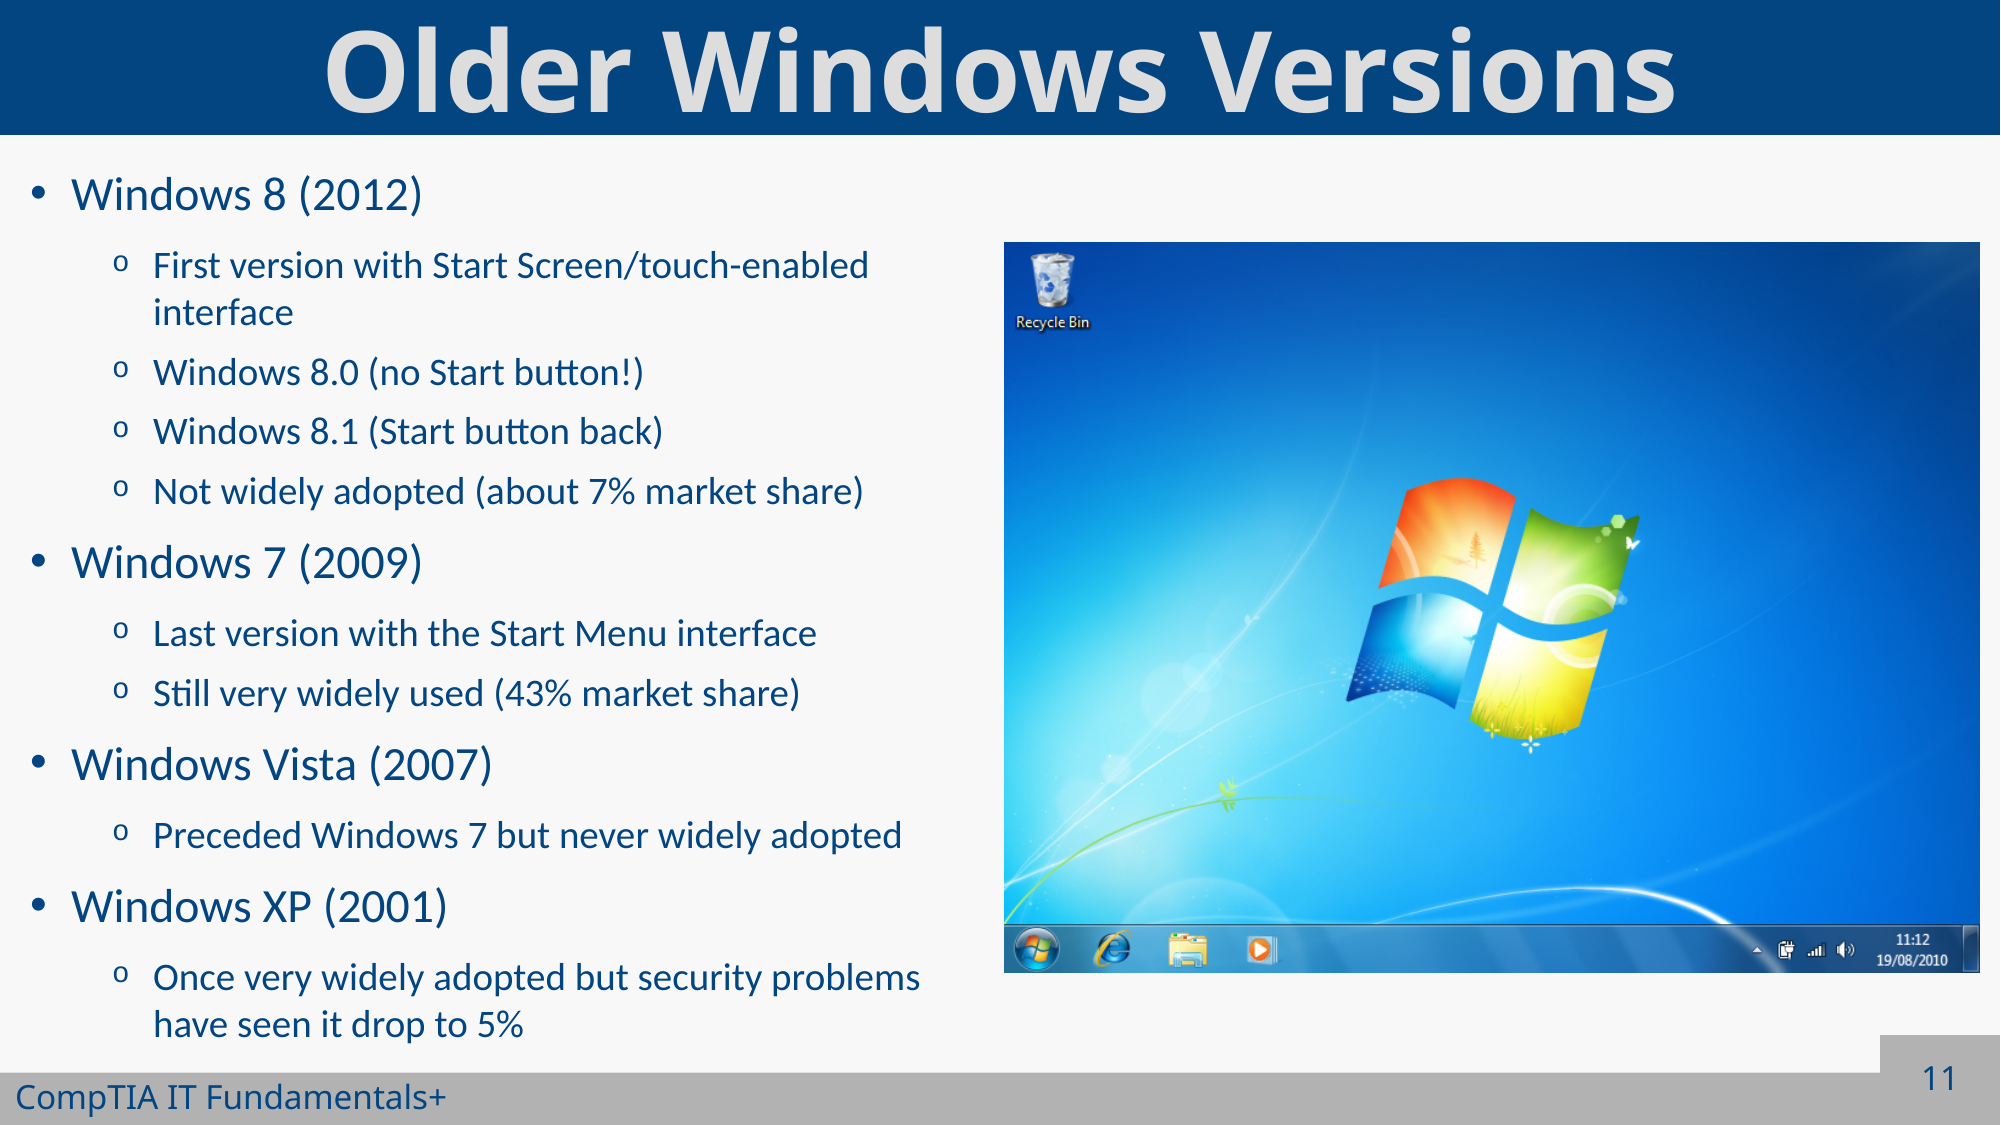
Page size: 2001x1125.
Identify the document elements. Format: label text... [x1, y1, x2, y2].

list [1004, 242, 1980, 973]
list Windows 8 (2012) First version with Start Screen/touch-enabled interface Windows 8.0 (no Start button!) Windows 8.1 (Start button back) Not widely adopted (about 7% market share) Windows 7 (2009) Last version with the Start Menu interface Still very widely used (43% market share) Windows Vista (2007) Preceded Windows 7 but never widely adopted Windows XP (2001) Once very widely adopted but security problems have seen it drop to 5% [15, 149, 990, 1065]
footer CompTIA IT Fundamentals+ [0, 1072, 1880, 1125]
title Older Windows Versions [0, 0, 2000, 135]
slide_number 11 [1880, 1035, 2000, 1125]
